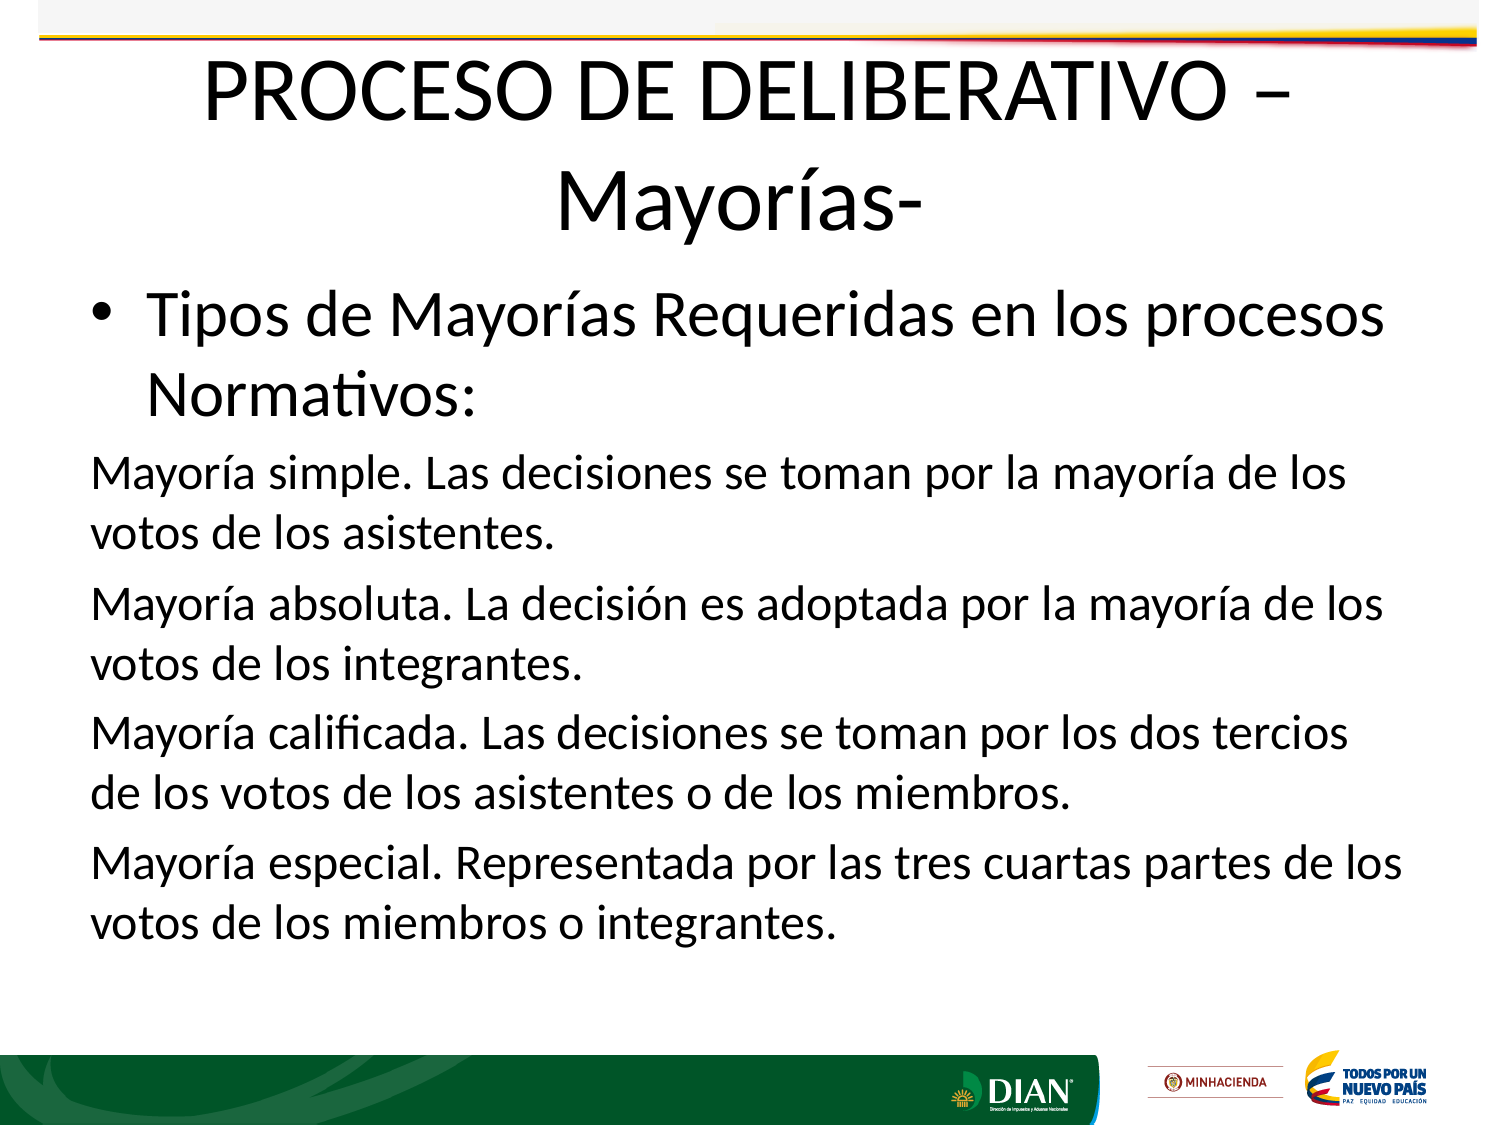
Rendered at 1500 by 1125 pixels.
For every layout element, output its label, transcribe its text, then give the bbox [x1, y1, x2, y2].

title PROCESO DE DELIBERATIVO –Mayorías- [75, 45, 1425, 233]
list Tipos de Mayorías Requeridas en los procesos Normativos: Mayoría simple. Las decisiones se toman por la mayoría de los votos de los asistentes. Mayoría absoluta. La decisión es adoptada por la mayoría de los votos de los integrantes. Mayoría calificada. Las decisiones se toman por los dos tercios de los votos de los asistentes o de los miembros. Mayoría especial. Representada por las tres cuartas partes de los votos de los miembros o integrantes. [75, 262, 1425, 1005]
picture [0, 0, 1500, 1125]
